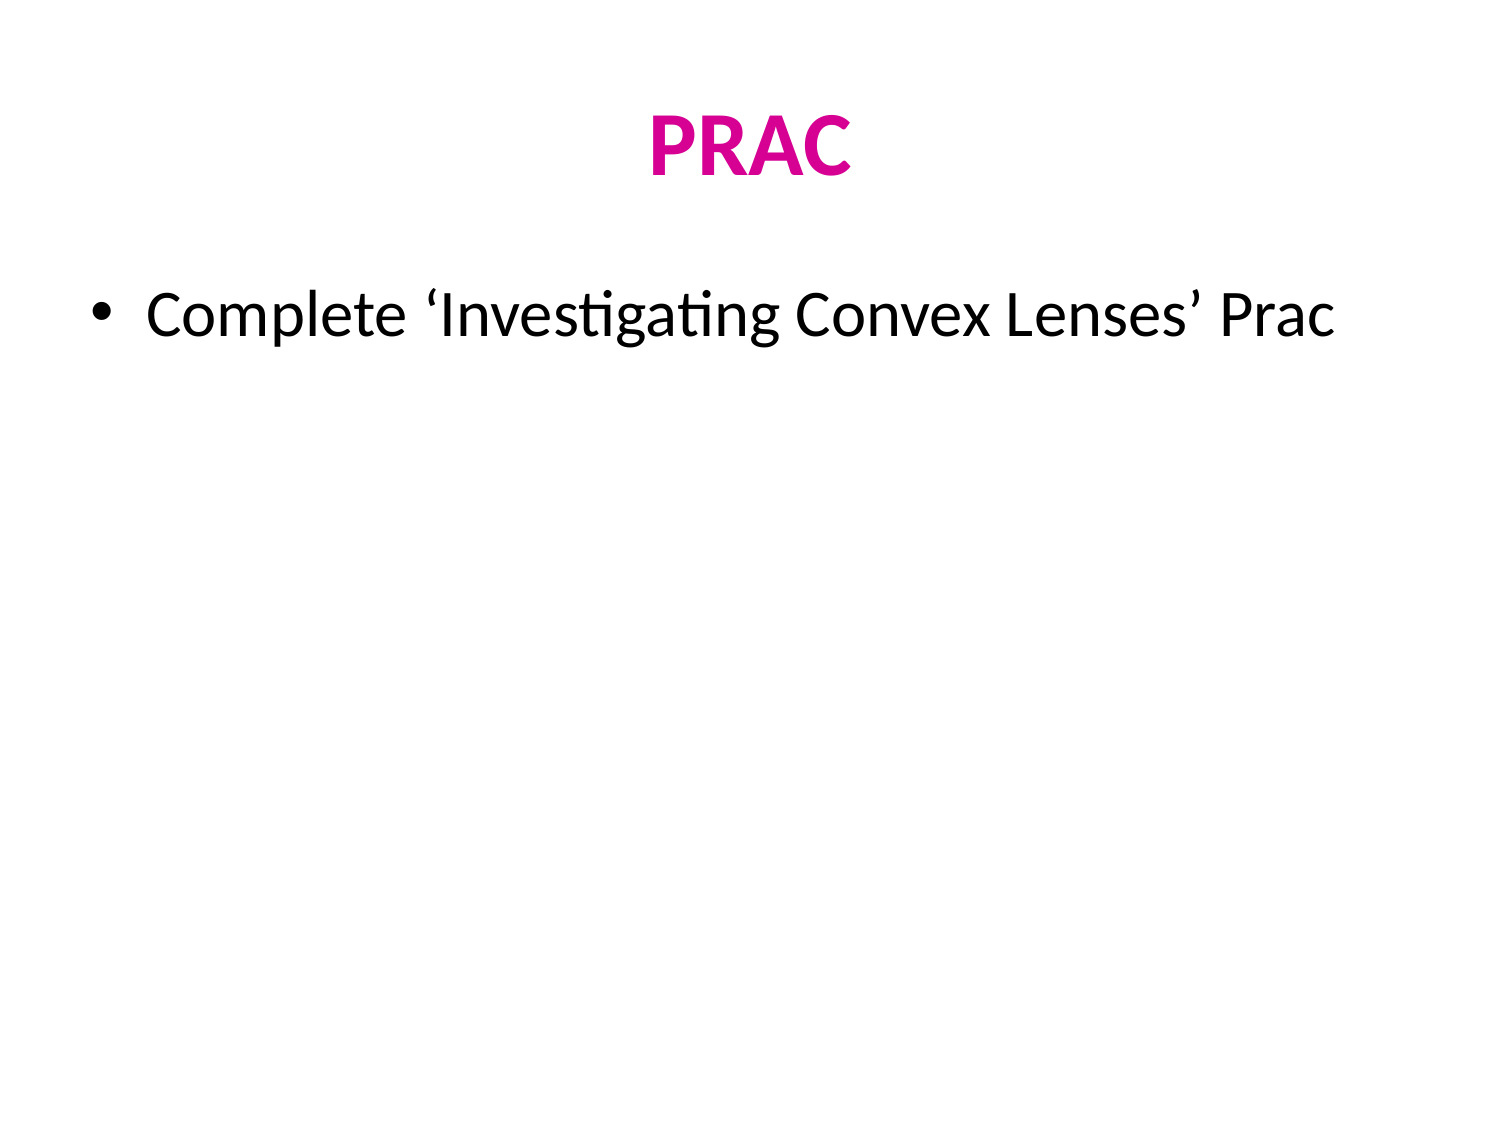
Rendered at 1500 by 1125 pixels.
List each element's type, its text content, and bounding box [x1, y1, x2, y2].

list Complete ‘Investigating Convex Lenses’ Prac [75, 262, 1425, 1005]
title PRAC [75, 45, 1425, 233]
